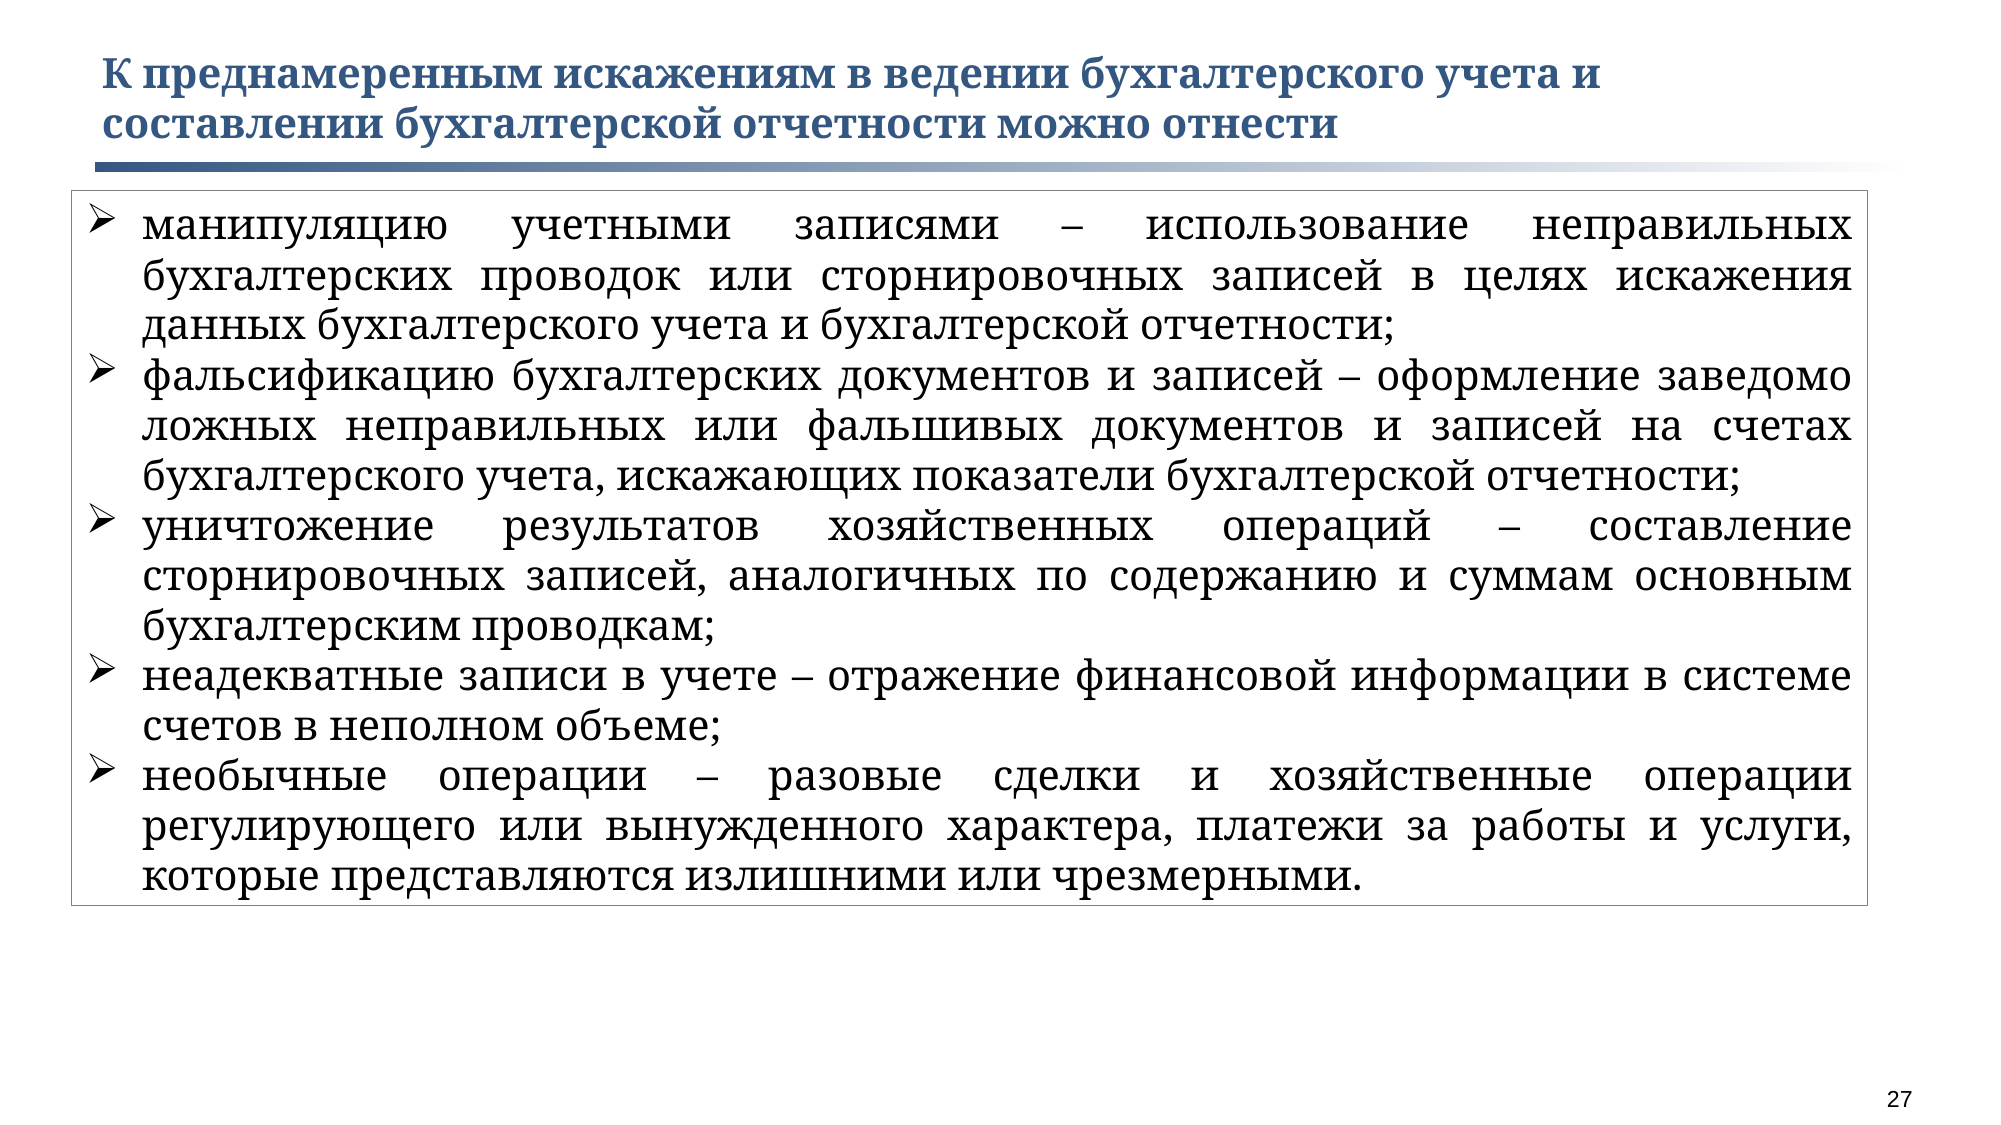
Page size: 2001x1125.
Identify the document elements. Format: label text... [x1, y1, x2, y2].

text_box К преднамеренным искажениям в ведении бухгалтерского учета и составлении бухгалтерской отчетности можно отнести [87, 39, 1748, 131]
text_box манипуляцию учетными записями – использование неправильных бухгалтерских проводок или сторнировочных записей в целях искажения данных бухгалтерского учета и бухгалтерской отчетности; фальсификацию бухгалтерских документов и записей – оформление заведомо ложных неправильных или фальшивых документов и записей на счетах бухгалтерского учета, искажающих показатели бухгалтерской отчетности; уничтожение результатов хозяйственных операций – составление сторнировочных записей, аналогичных по содержанию и суммам основным бухгалтерским проводкам; неадекватные записи в учете – отражение финансовой информации в системе счетов в неполном объеме; необычные операции – разовые сделки и хозяйственные операции регулирующего или вынужденного характера, платежи за работы и услуги, которые представляются излишними или чрезмерными. [71, 190, 1868, 906]
